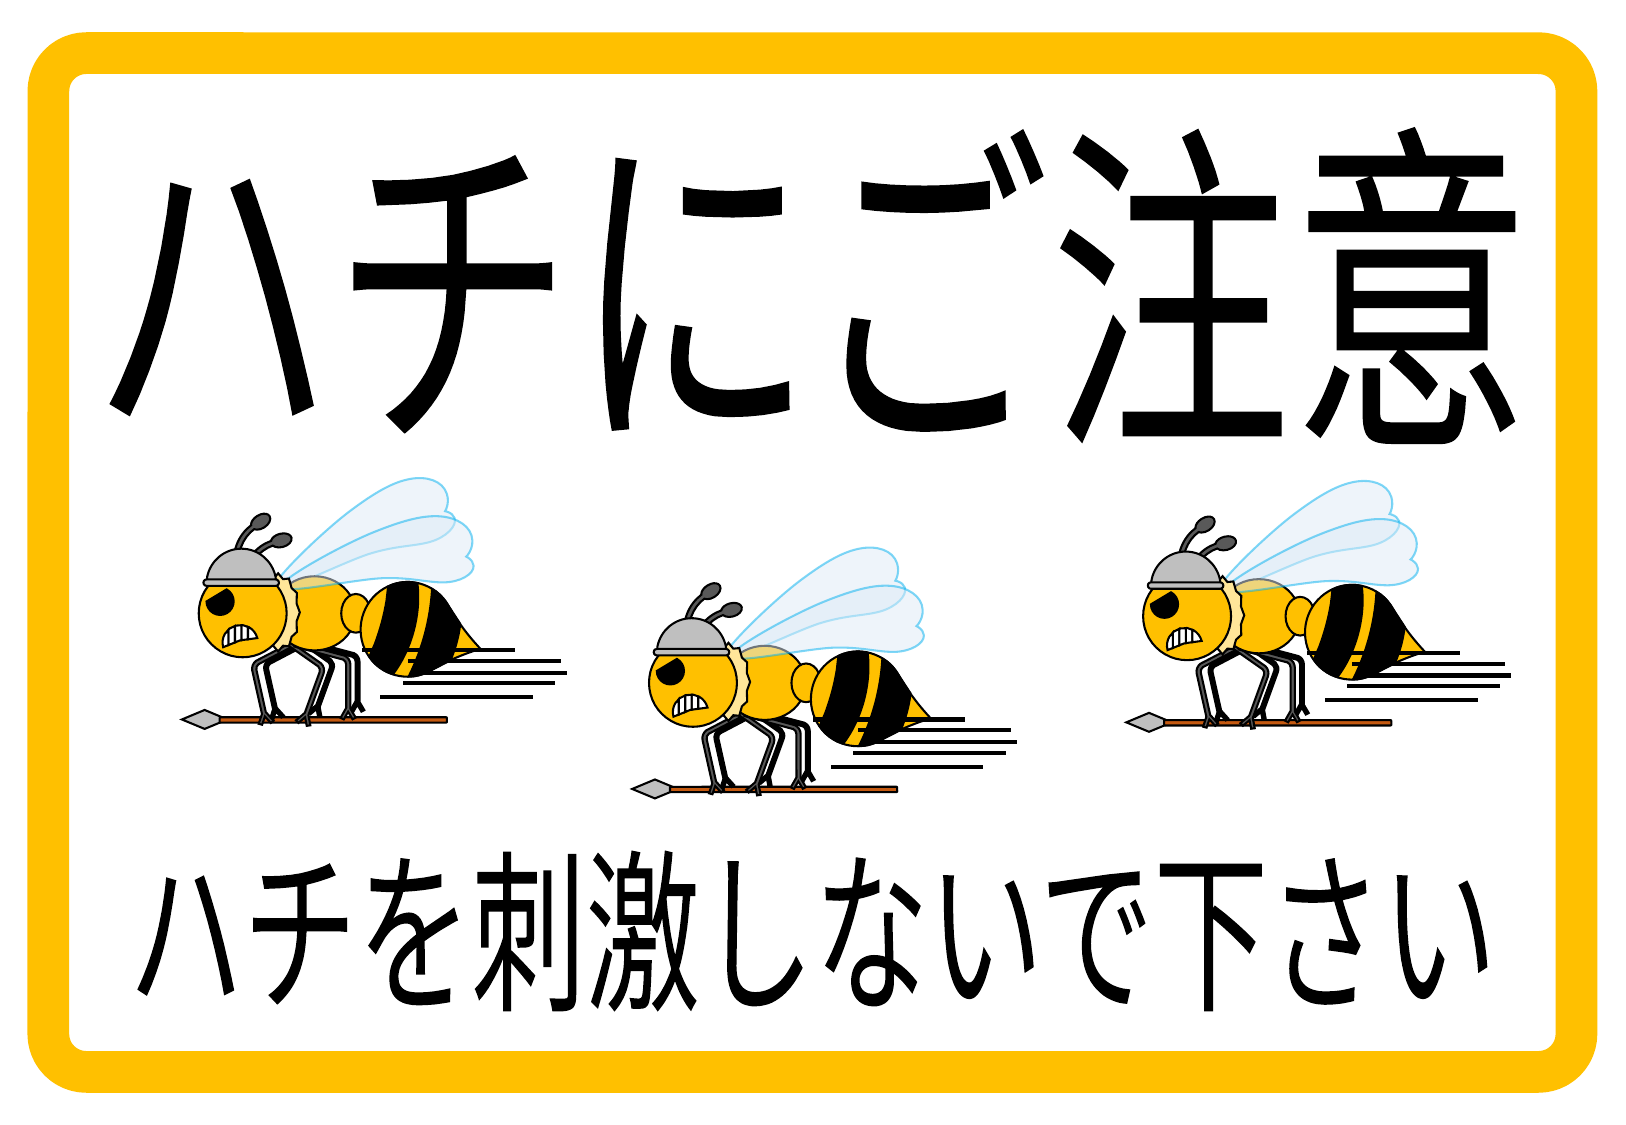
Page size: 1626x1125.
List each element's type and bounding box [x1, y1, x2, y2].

text_box [1125, 499, 1511, 733]
text_box [631, 566, 1017, 799]
text_box [181, 496, 567, 730]
text_box [46, 50, 1579, 1075]
